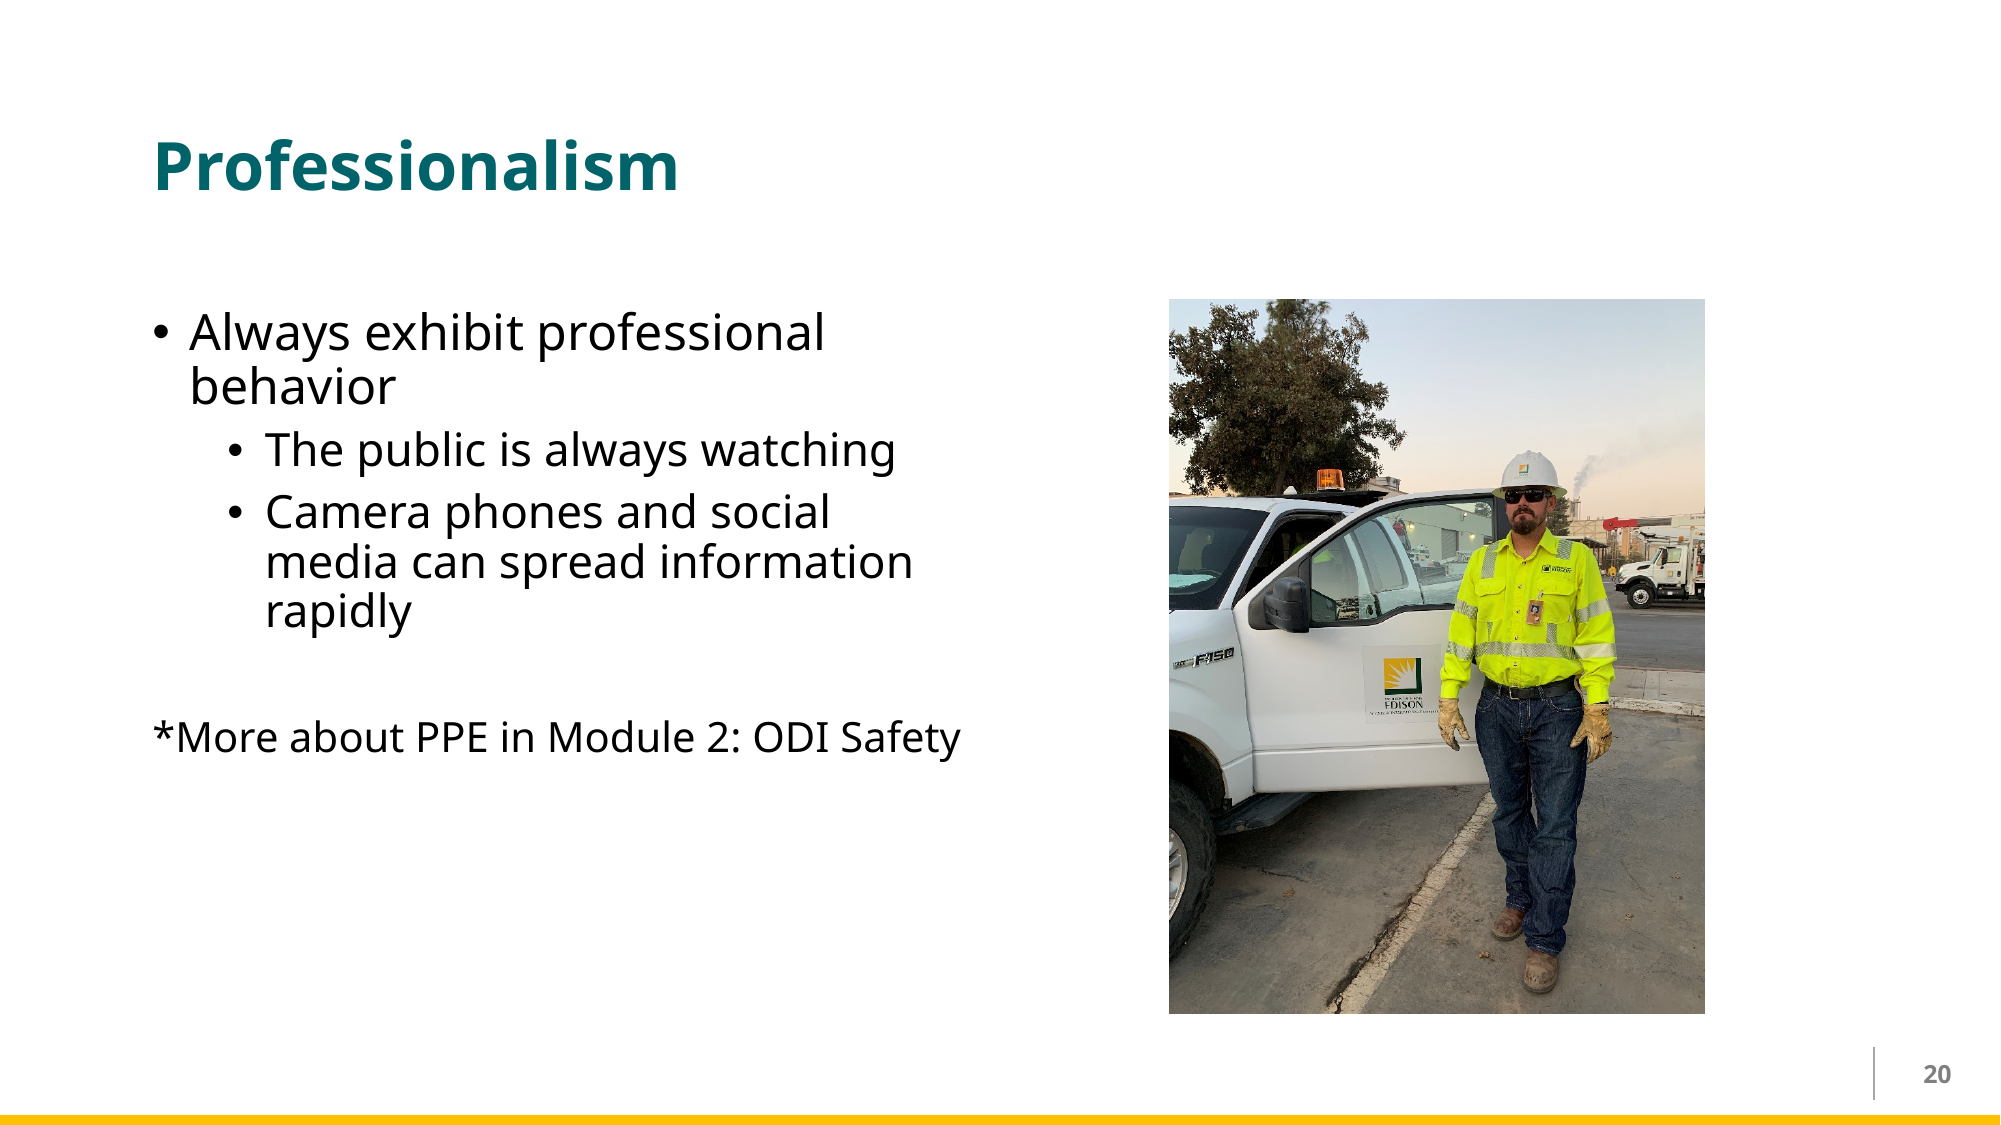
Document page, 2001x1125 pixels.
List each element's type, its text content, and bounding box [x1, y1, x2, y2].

title Professionalism [137, 59, 1863, 278]
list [1169, 299, 1705, 1014]
list Always exhibit professional behavior The public is always watching Camera phones and social media can spread information rapidly *More about PPE in Module 2: ODI Safety [137, 299, 988, 1014]
